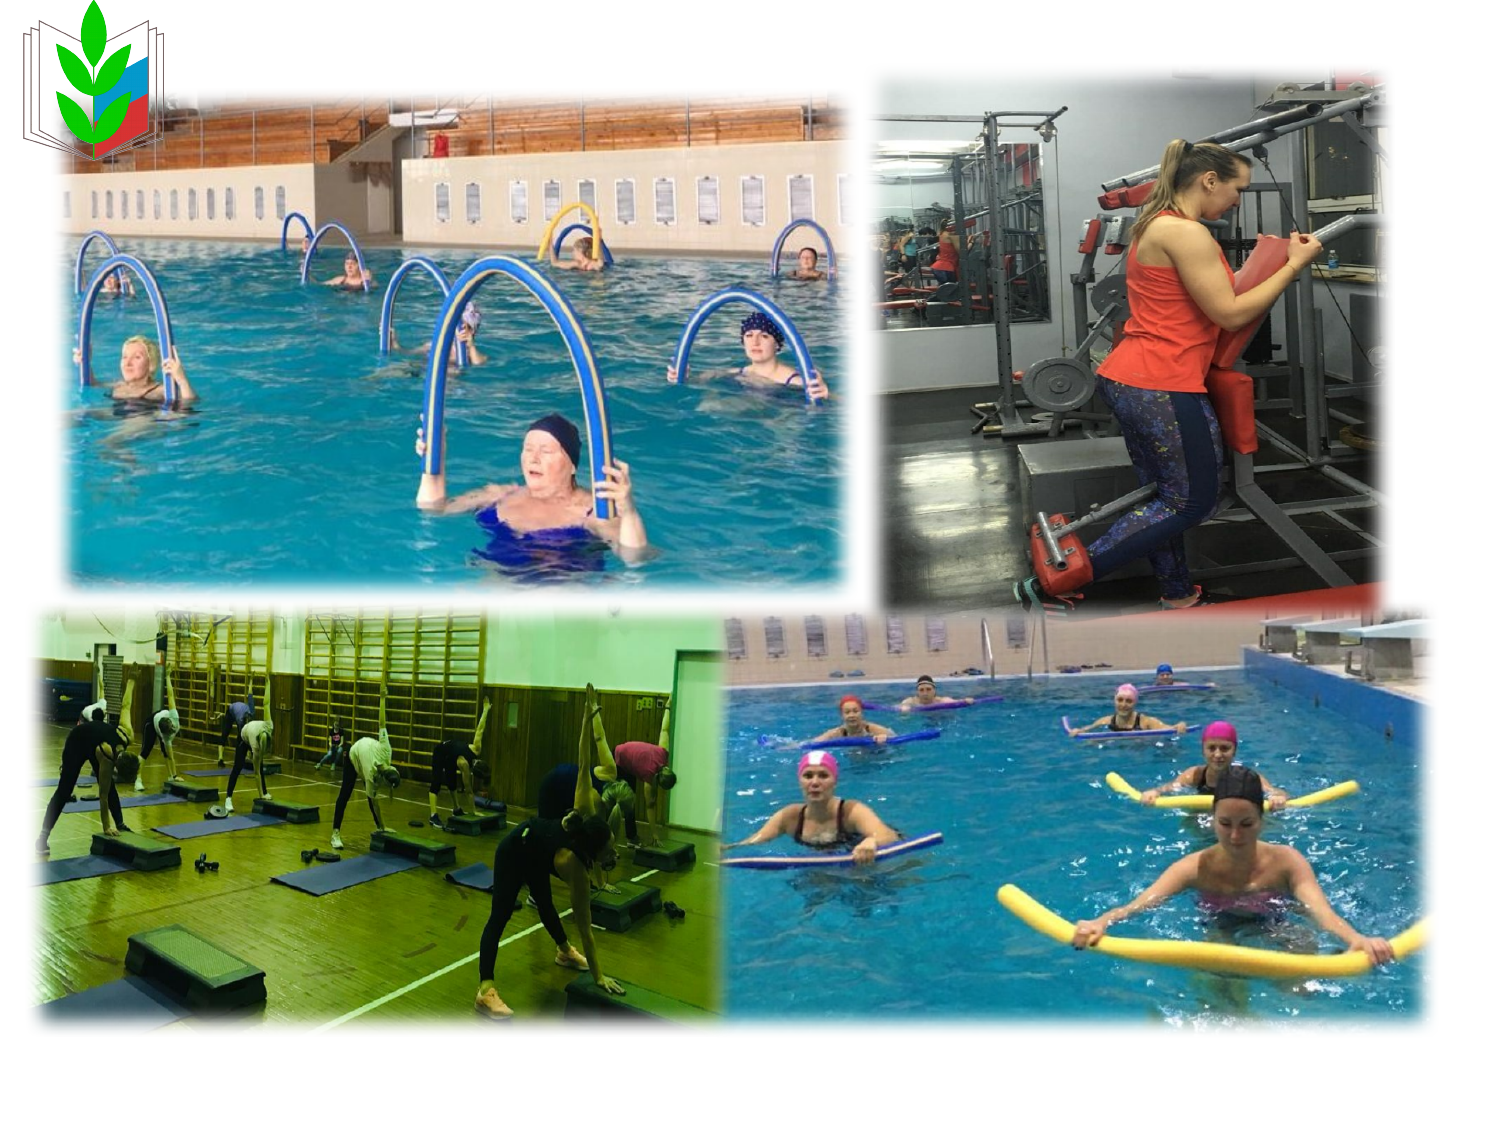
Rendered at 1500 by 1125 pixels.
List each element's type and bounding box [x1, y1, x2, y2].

picture [23, 0, 1439, 1038]
